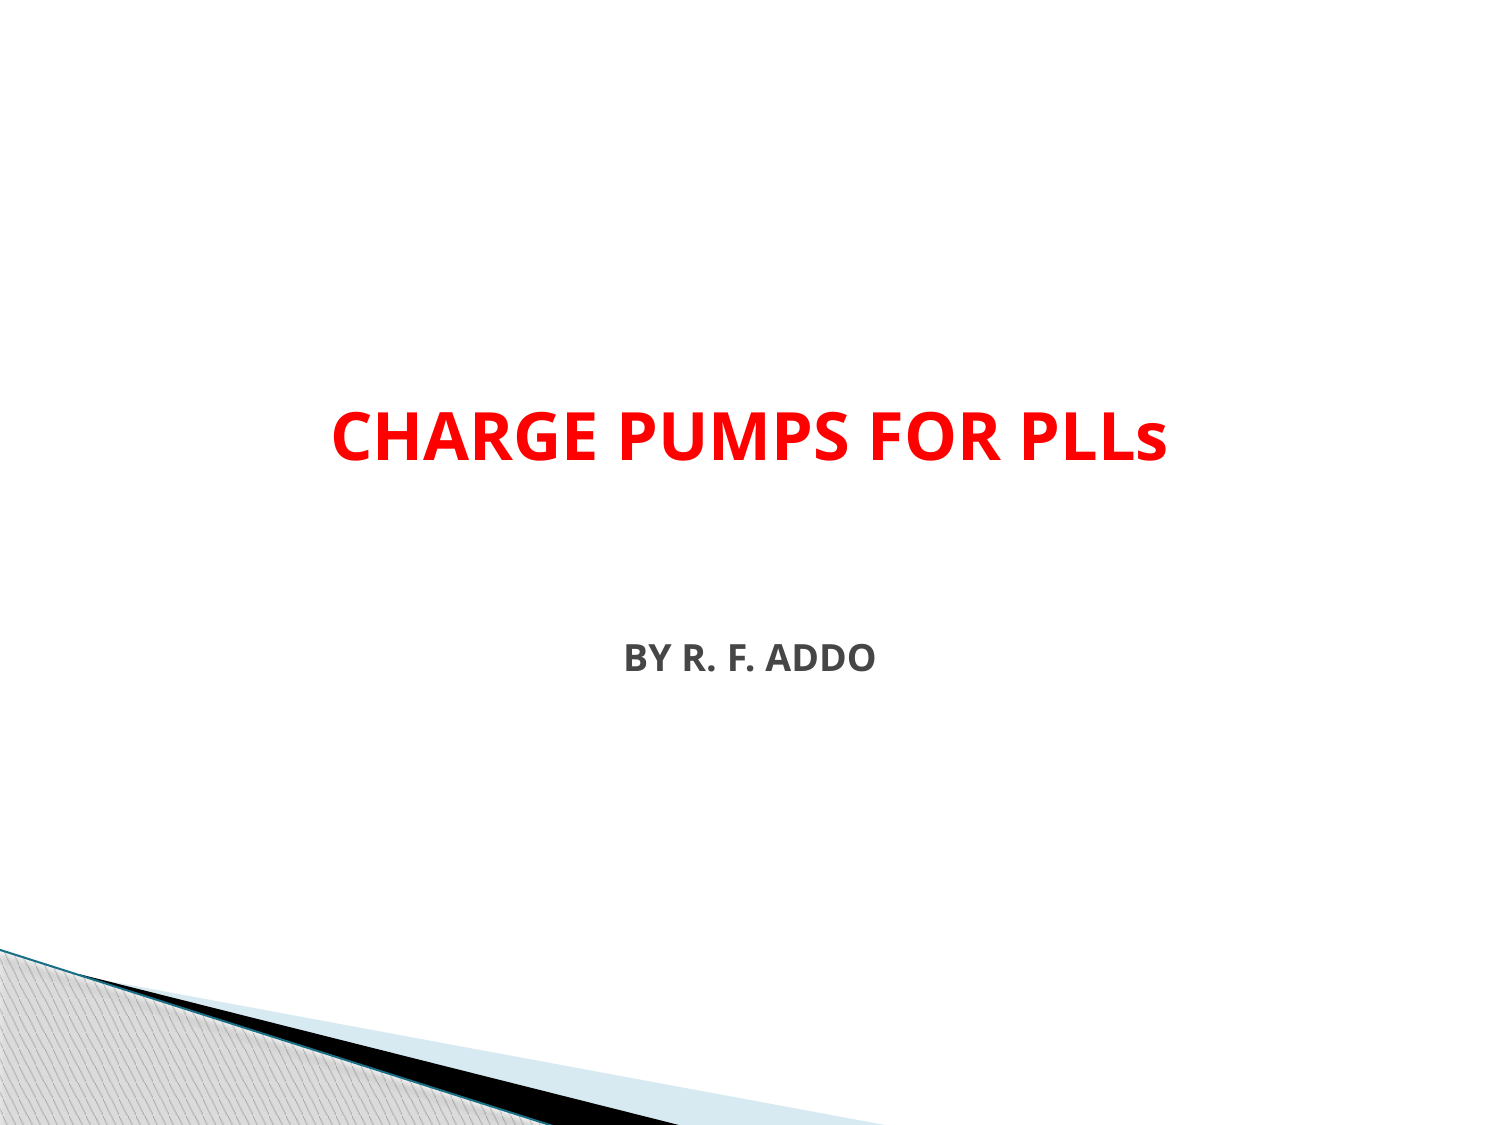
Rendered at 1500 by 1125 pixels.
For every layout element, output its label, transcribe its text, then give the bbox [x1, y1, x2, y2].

title CHARGE PUMPS FOR PLLs BY R. F. ADDO [75, 45, 1425, 788]
